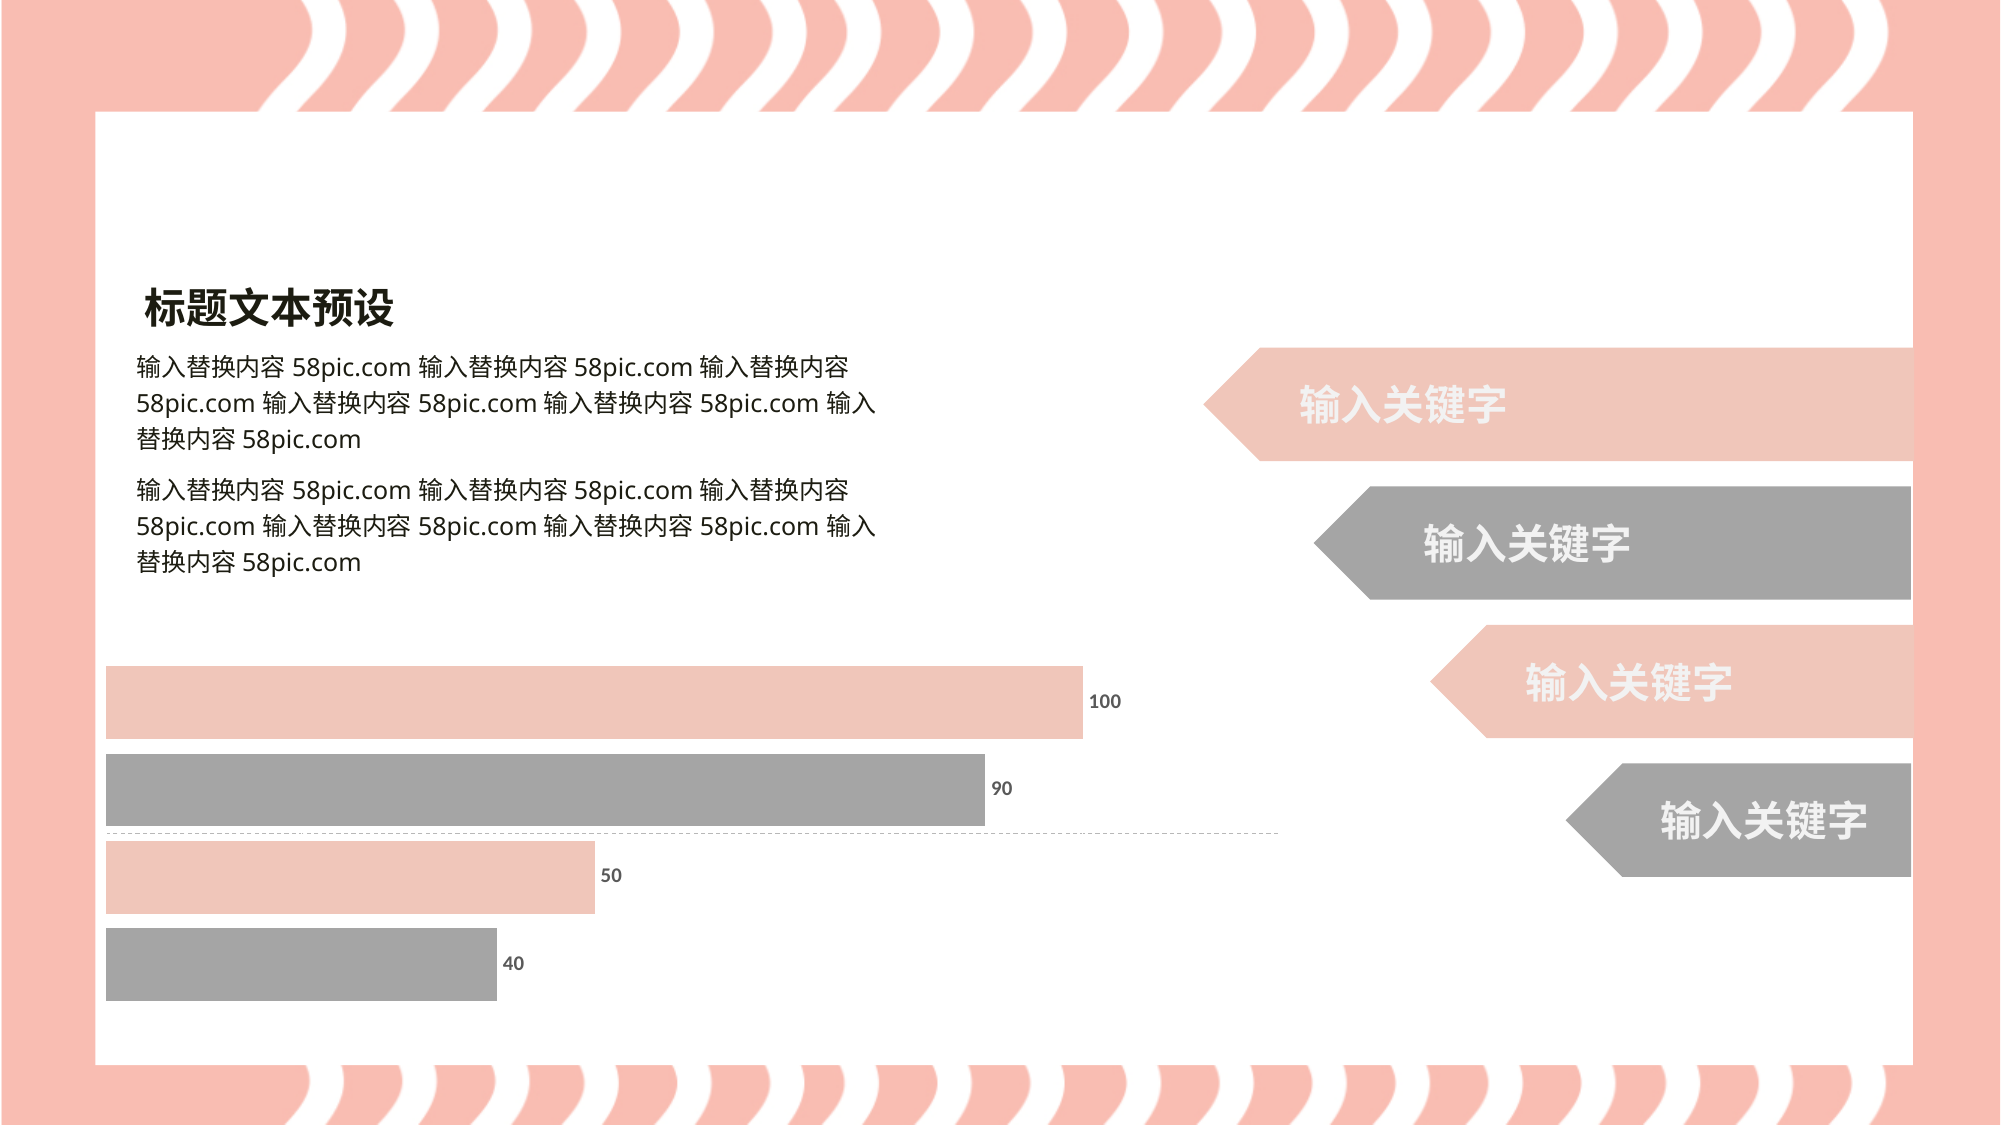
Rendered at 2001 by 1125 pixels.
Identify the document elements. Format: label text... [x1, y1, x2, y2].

text_box 输入替换内容58pic.com输入替换内容58pic.com输入替换内容58pic.com输入替换内容58pic.com输入替换内容58pic.com输入替换内容58pic.com [121, 461, 901, 548]
picture [3, 0, 1999, 1125]
text_box [1428, 623, 1916, 740]
text_box [1201, 346, 1916, 463]
text_box [1312, 485, 1912, 601]
text_box 输入关键字 [1408, 510, 1701, 576]
text_box [1564, 762, 1913, 878]
text_box 标题文本预设 [130, 274, 906, 329]
text_box 输入关键字 [1510, 648, 1787, 714]
text_box 输入替换内容58pic.com输入替换内容58pic.com输入替换内容58pic.com输入替换内容58pic.com输入替换内容58pic.com输入替换内容58pic.com [121, 338, 901, 425]
chart [81, 659, 1303, 1009]
text_box 输入关键字 [1284, 371, 1566, 437]
text_box 输入关键字 [1645, 787, 1911, 853]
